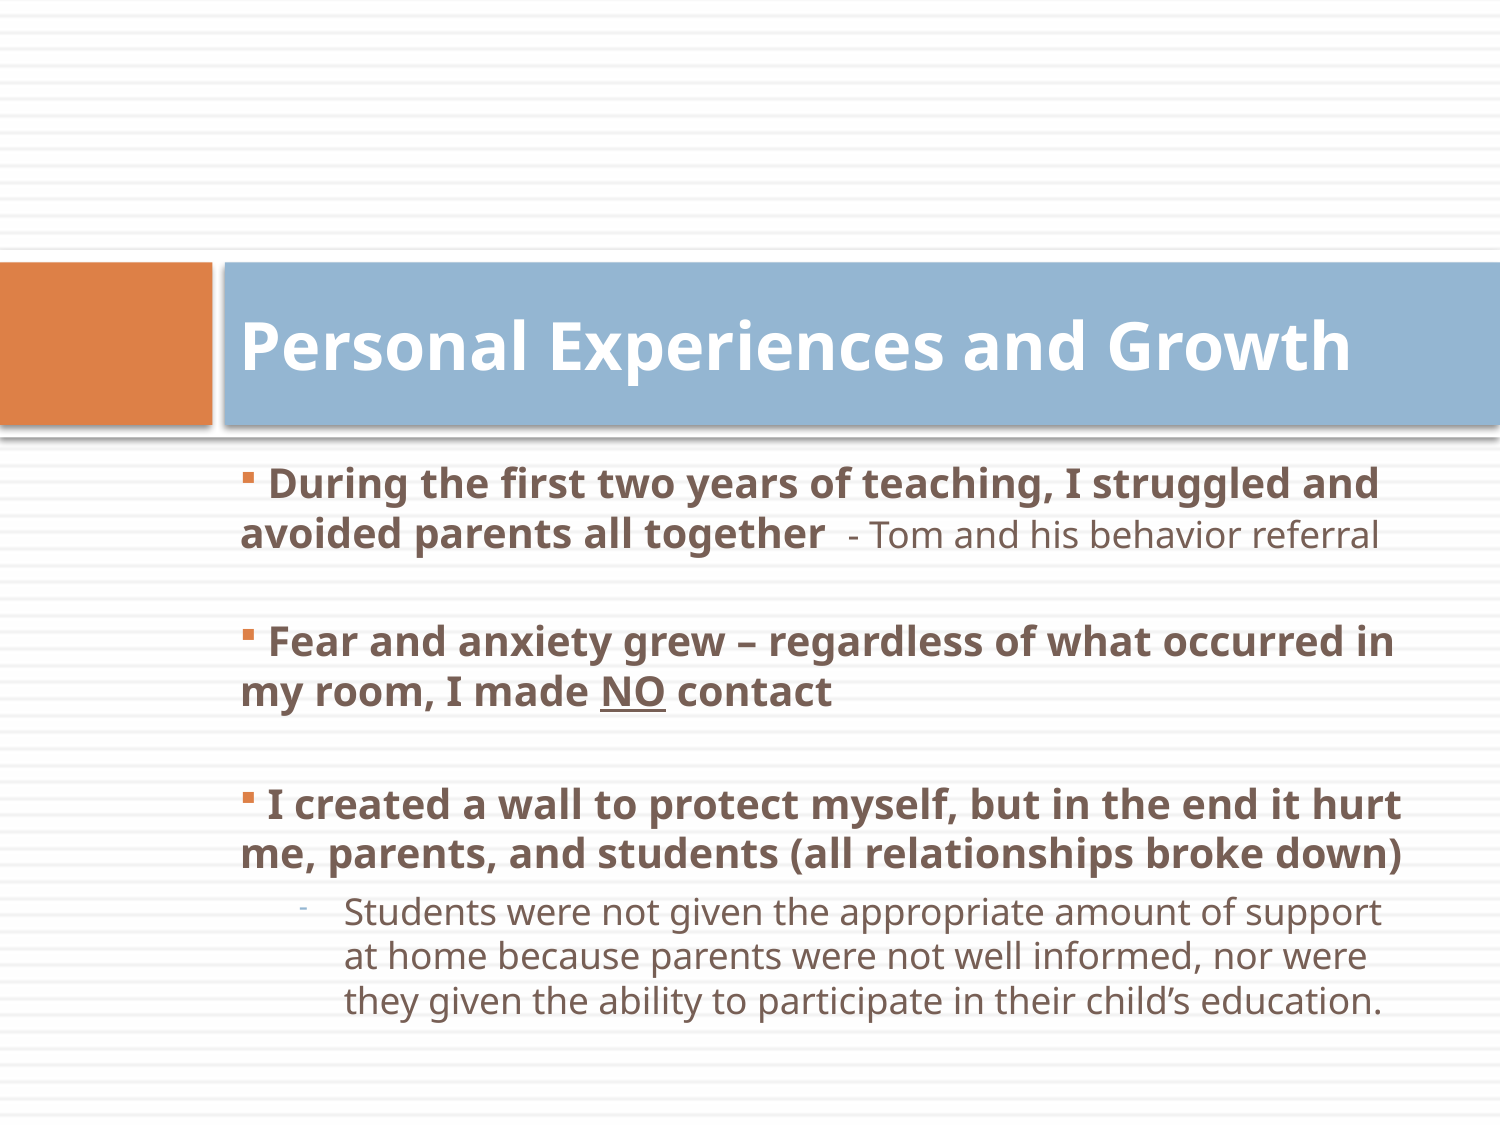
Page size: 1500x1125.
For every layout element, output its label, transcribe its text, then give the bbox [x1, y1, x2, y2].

list During the first two years of teaching, I struggled and avoided parents all together - Tom and his behavior referral Fear and anxiety grew – regardless of what occurred in my room, I made NO contact I created a wall to protect myself, but in the end it hurt me, parents, and students (all relationships broke down) Students were not given the appropriate amount of support at home because parents were not well informed, nor were they given the ability to participate in their child’s education. [225, 450, 1425, 1050]
title Personal Experiences and Growth [225, 262, 1475, 425]
